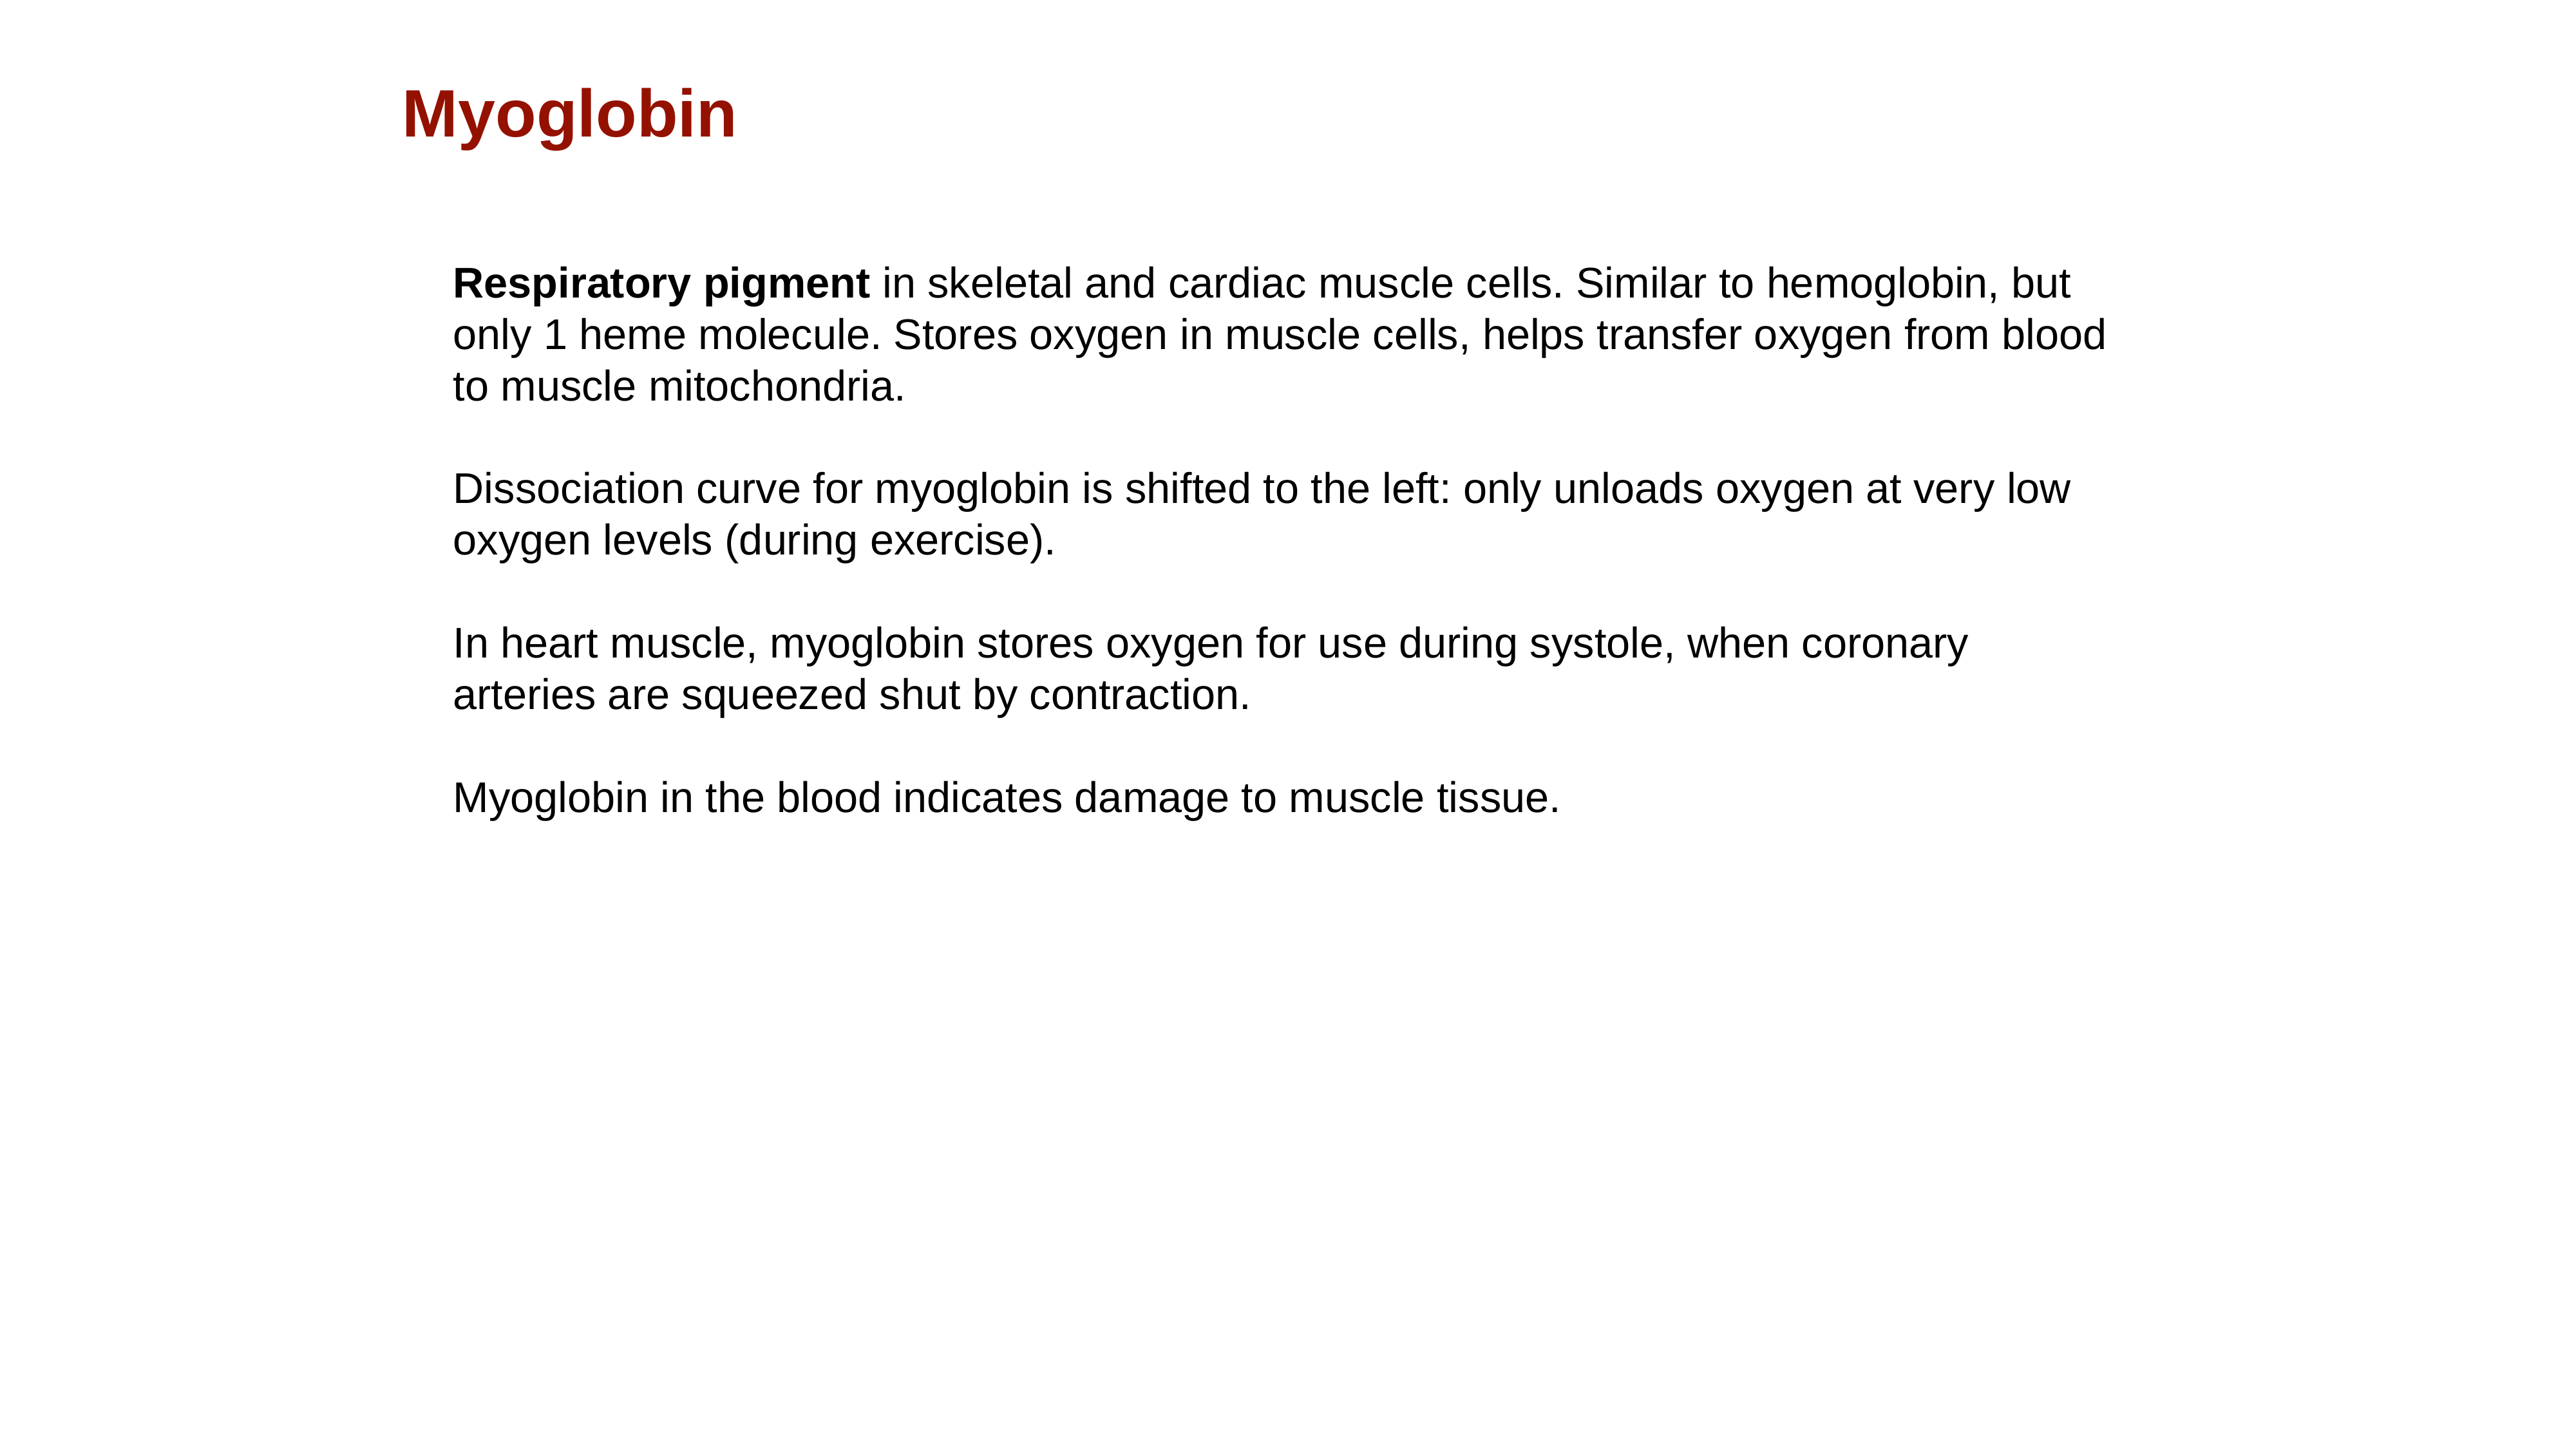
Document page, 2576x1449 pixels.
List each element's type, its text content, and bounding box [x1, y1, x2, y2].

text_box Myoglobin [386, 62, 2124, 158]
text_box Respiratory pigment in skeletal and cardiac muscle cells. Similar to hemoglobin, but only 1 heme molecule. Stores oxygen in muscle cells, helps transfer oxygen from blood to muscle mitochondria. Dissociation curve for myoglobin is shifted to the left: only unloads oxygen at very low oxygen levels (during exercise). In heart muscle, myoglobin stores oxygen for use during systole, when coronary arteries are squeezed shut by contraction. Myoglobin in the blood indicates damage to muscle tissue. [437, 247, 2137, 829]
